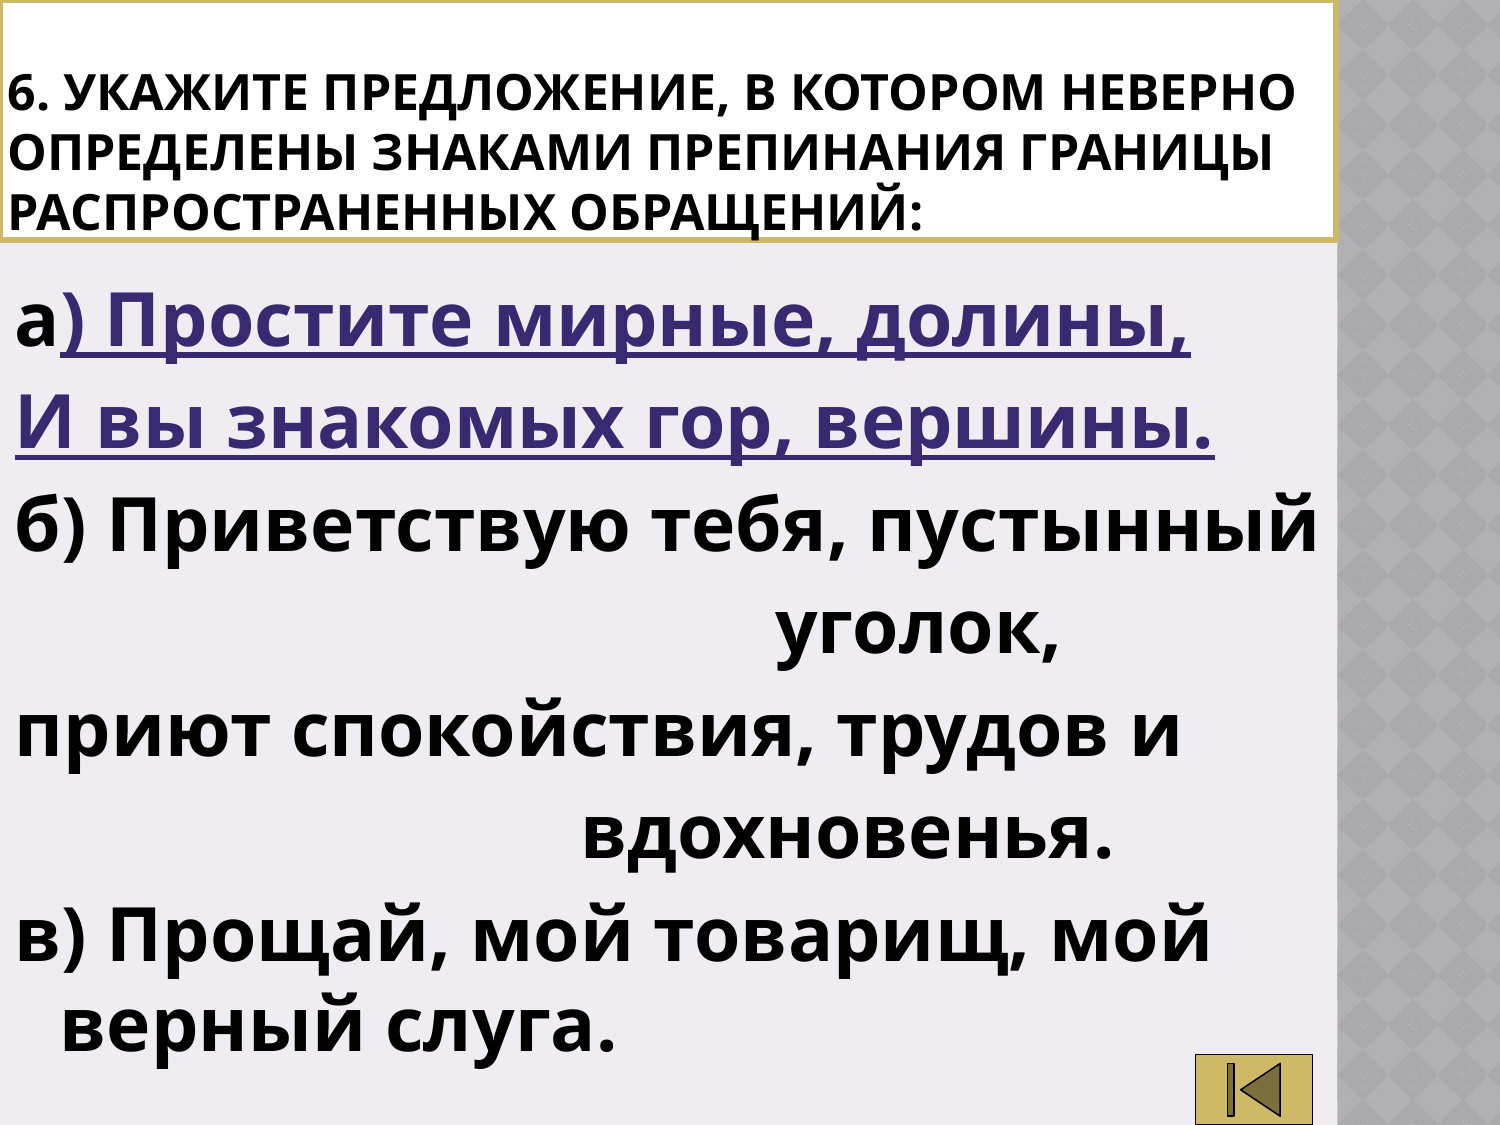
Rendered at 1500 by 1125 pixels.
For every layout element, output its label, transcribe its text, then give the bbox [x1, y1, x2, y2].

list а) Простите мирные, долины, И вы знакомых гор, вершины. б) Приветствую тебя, пустынный уголок, приют спокойствия, трудов и вдохновенья. в) Прощай, мой товарищ, мой верный слуга. [0, 264, 1348, 1125]
text_box [1195, 1054, 1313, 1125]
title 6. Укажите предложение, в котором неверно определены знаками препинания границы распространенных обращений: [0, 0, 1339, 243]
